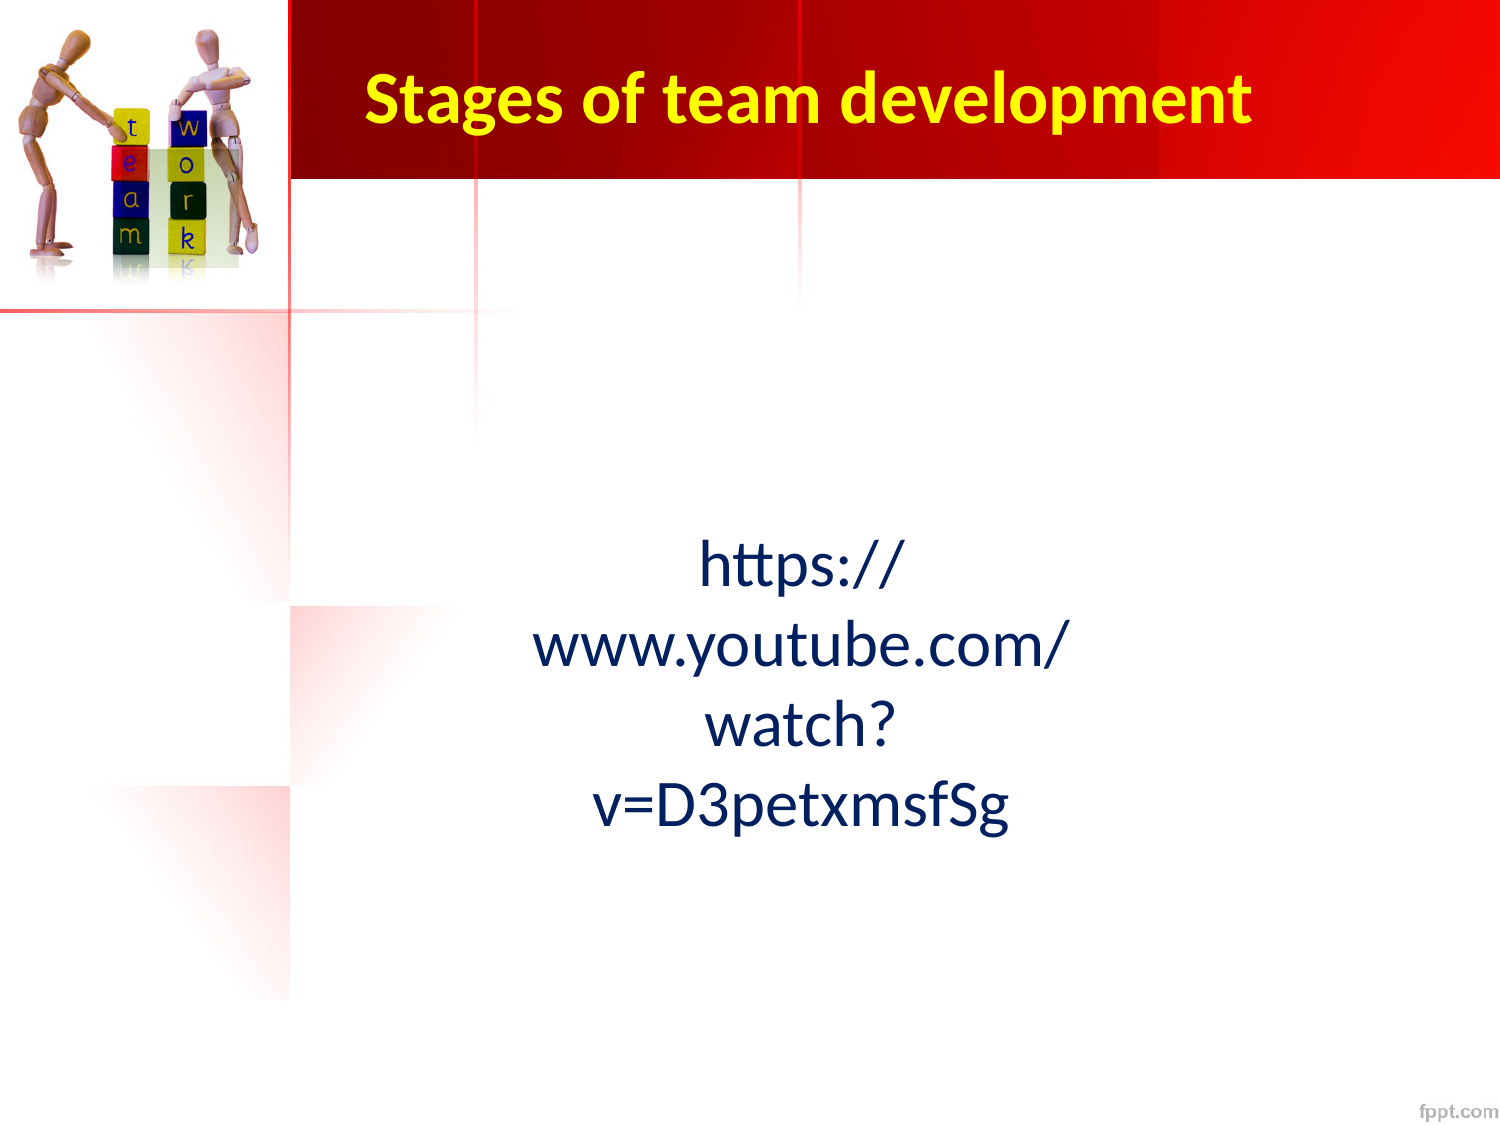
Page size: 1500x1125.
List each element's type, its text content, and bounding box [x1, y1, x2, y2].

list https://www.youtube.com/watch?v=D3petxmsfSg [499, 512, 1104, 580]
title Stages of team development [349, 11, 1407, 175]
picture [0, 0, 1500, 1125]
